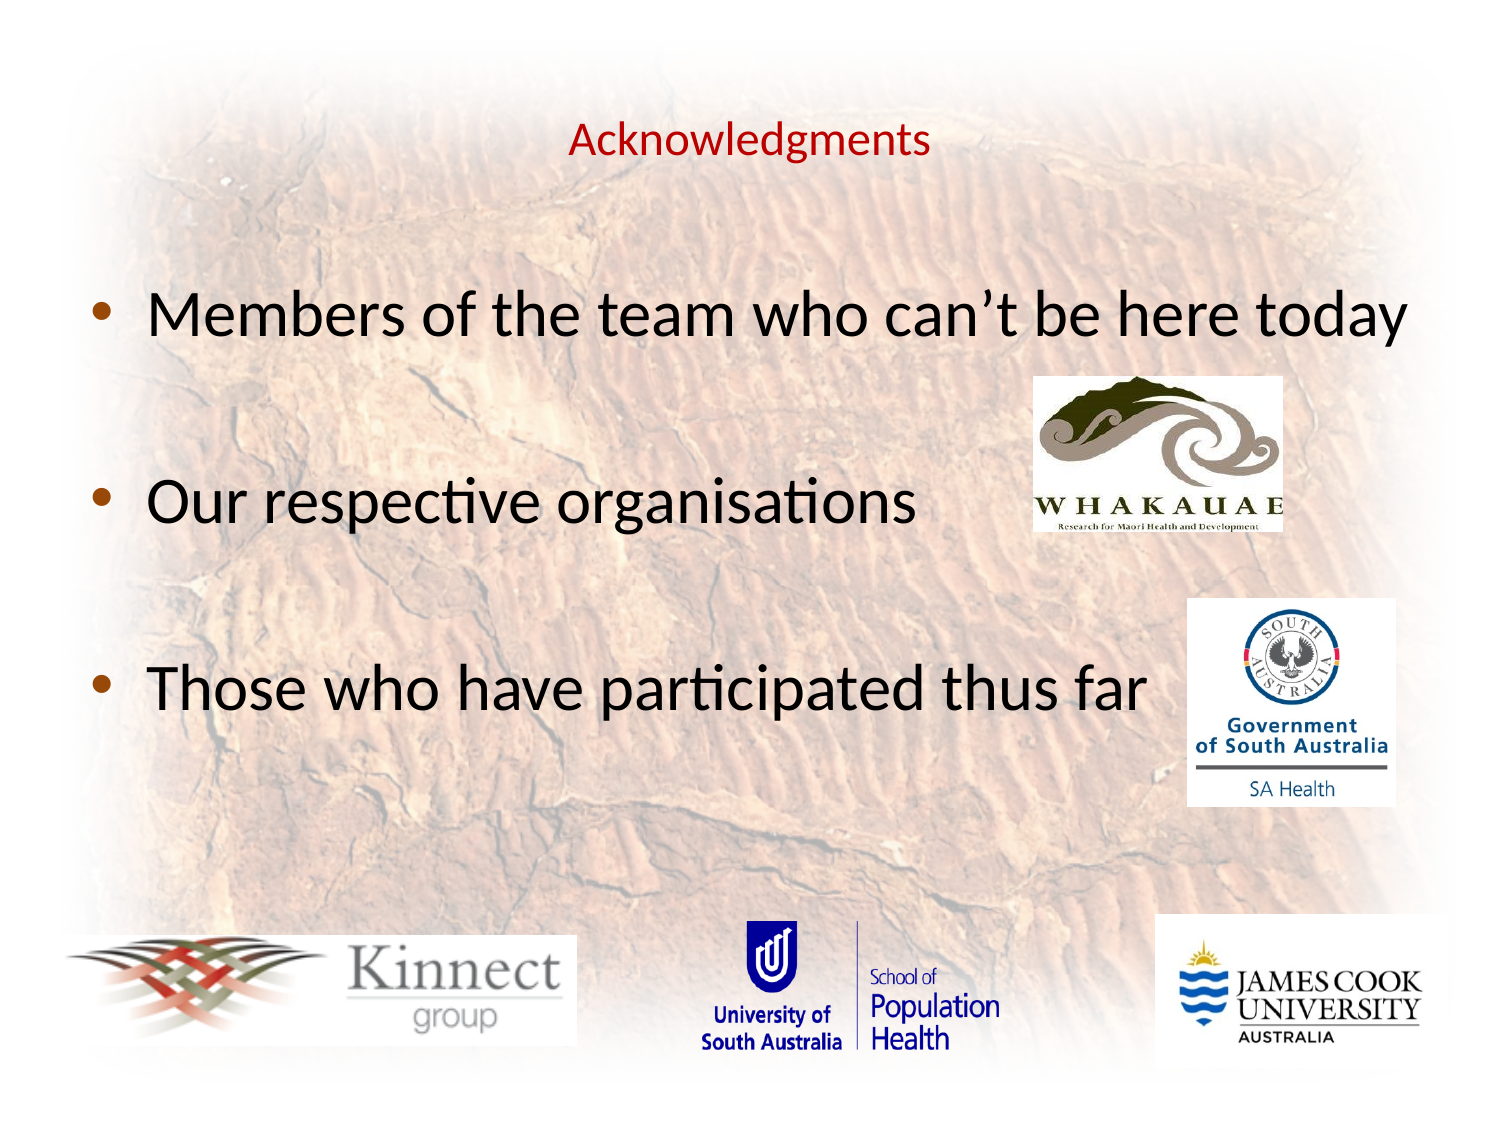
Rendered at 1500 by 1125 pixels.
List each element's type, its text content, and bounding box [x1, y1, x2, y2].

title Acknowledgments [75, 45, 1425, 233]
picture [1155, 914, 1447, 1068]
picture [1186, 598, 1396, 808]
picture [702, 921, 999, 1050]
picture [53, 935, 577, 1047]
picture [1033, 375, 1283, 532]
list Members of the team who can’t be here today Our respective organisations Those who have participated thus far [75, 262, 1425, 1083]
